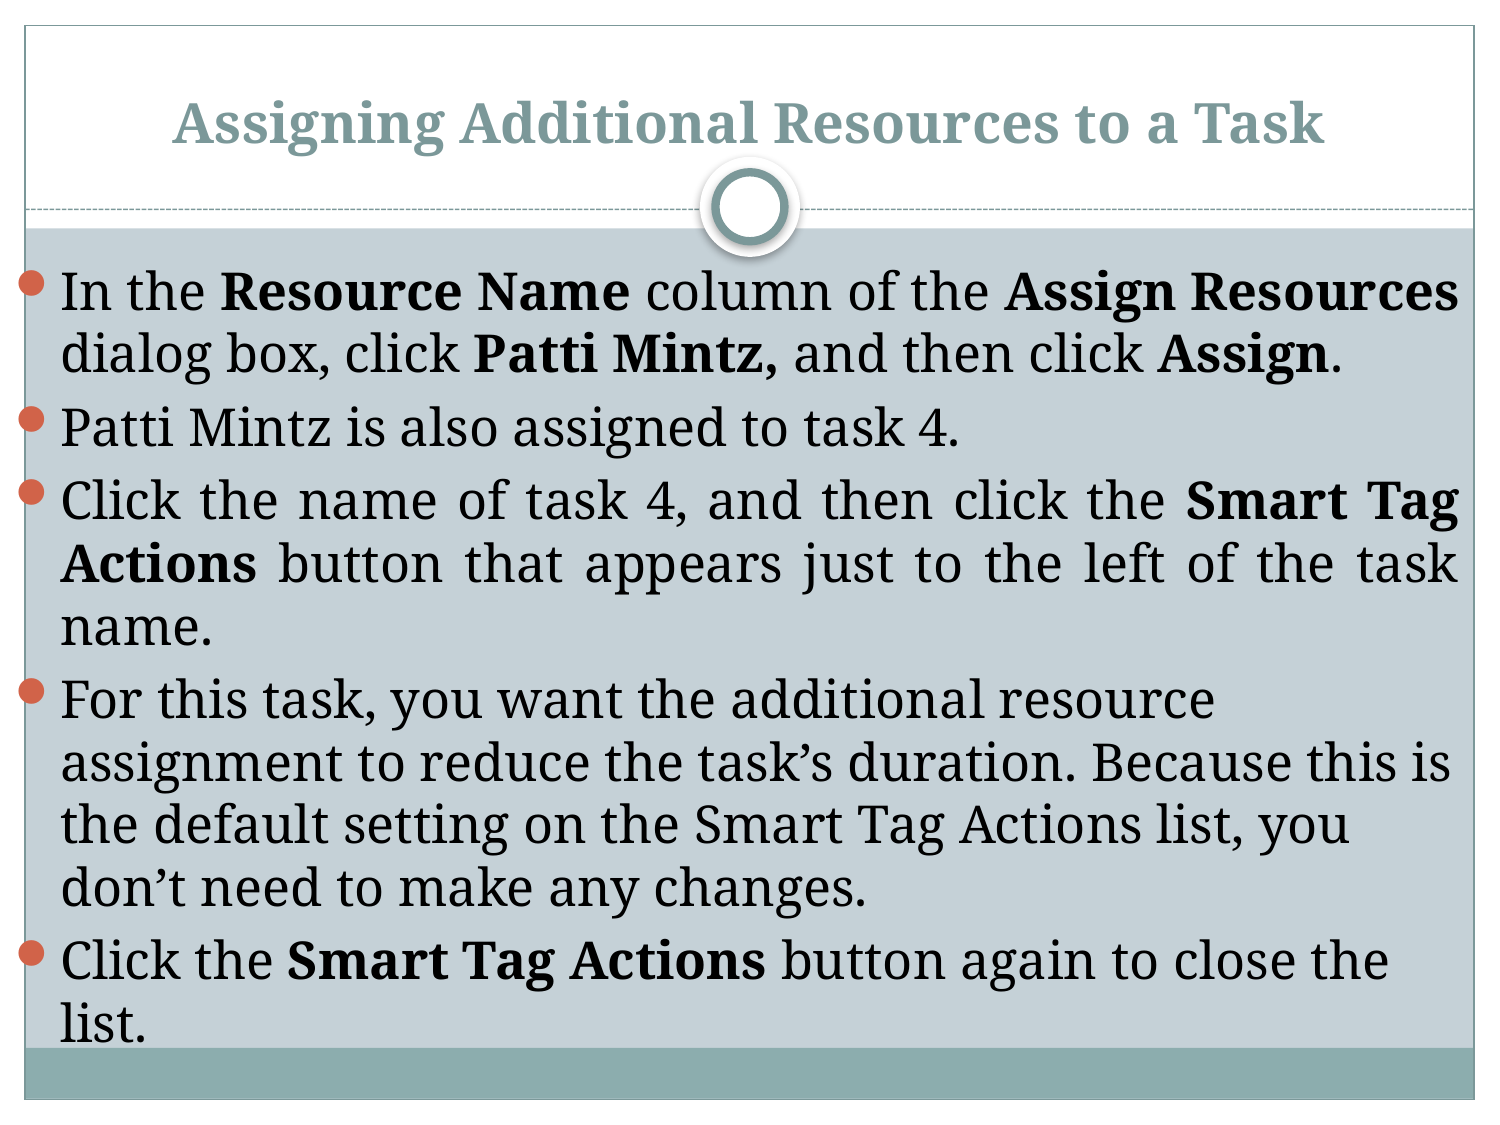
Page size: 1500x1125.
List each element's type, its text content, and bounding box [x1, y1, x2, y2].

list In the Resource Name column of the Assign Resources dialog box, click Patti Mintz, and then click Assign. Patti Mintz is also assigned to task 4. Click the name of task 4, and then click the Smart Tag Actions button that appears just to the left of the task name. For this task, you want the additional resource assignment to reduce the task’s duration. Because this is the default setting on the Smart Tag Actions list, you don’t need to make any changes. Click the Smart Tag Actions button again to close the list. [0, 250, 1475, 1088]
title Assigning Additional Resources to a Task [49, 37, 1450, 162]
